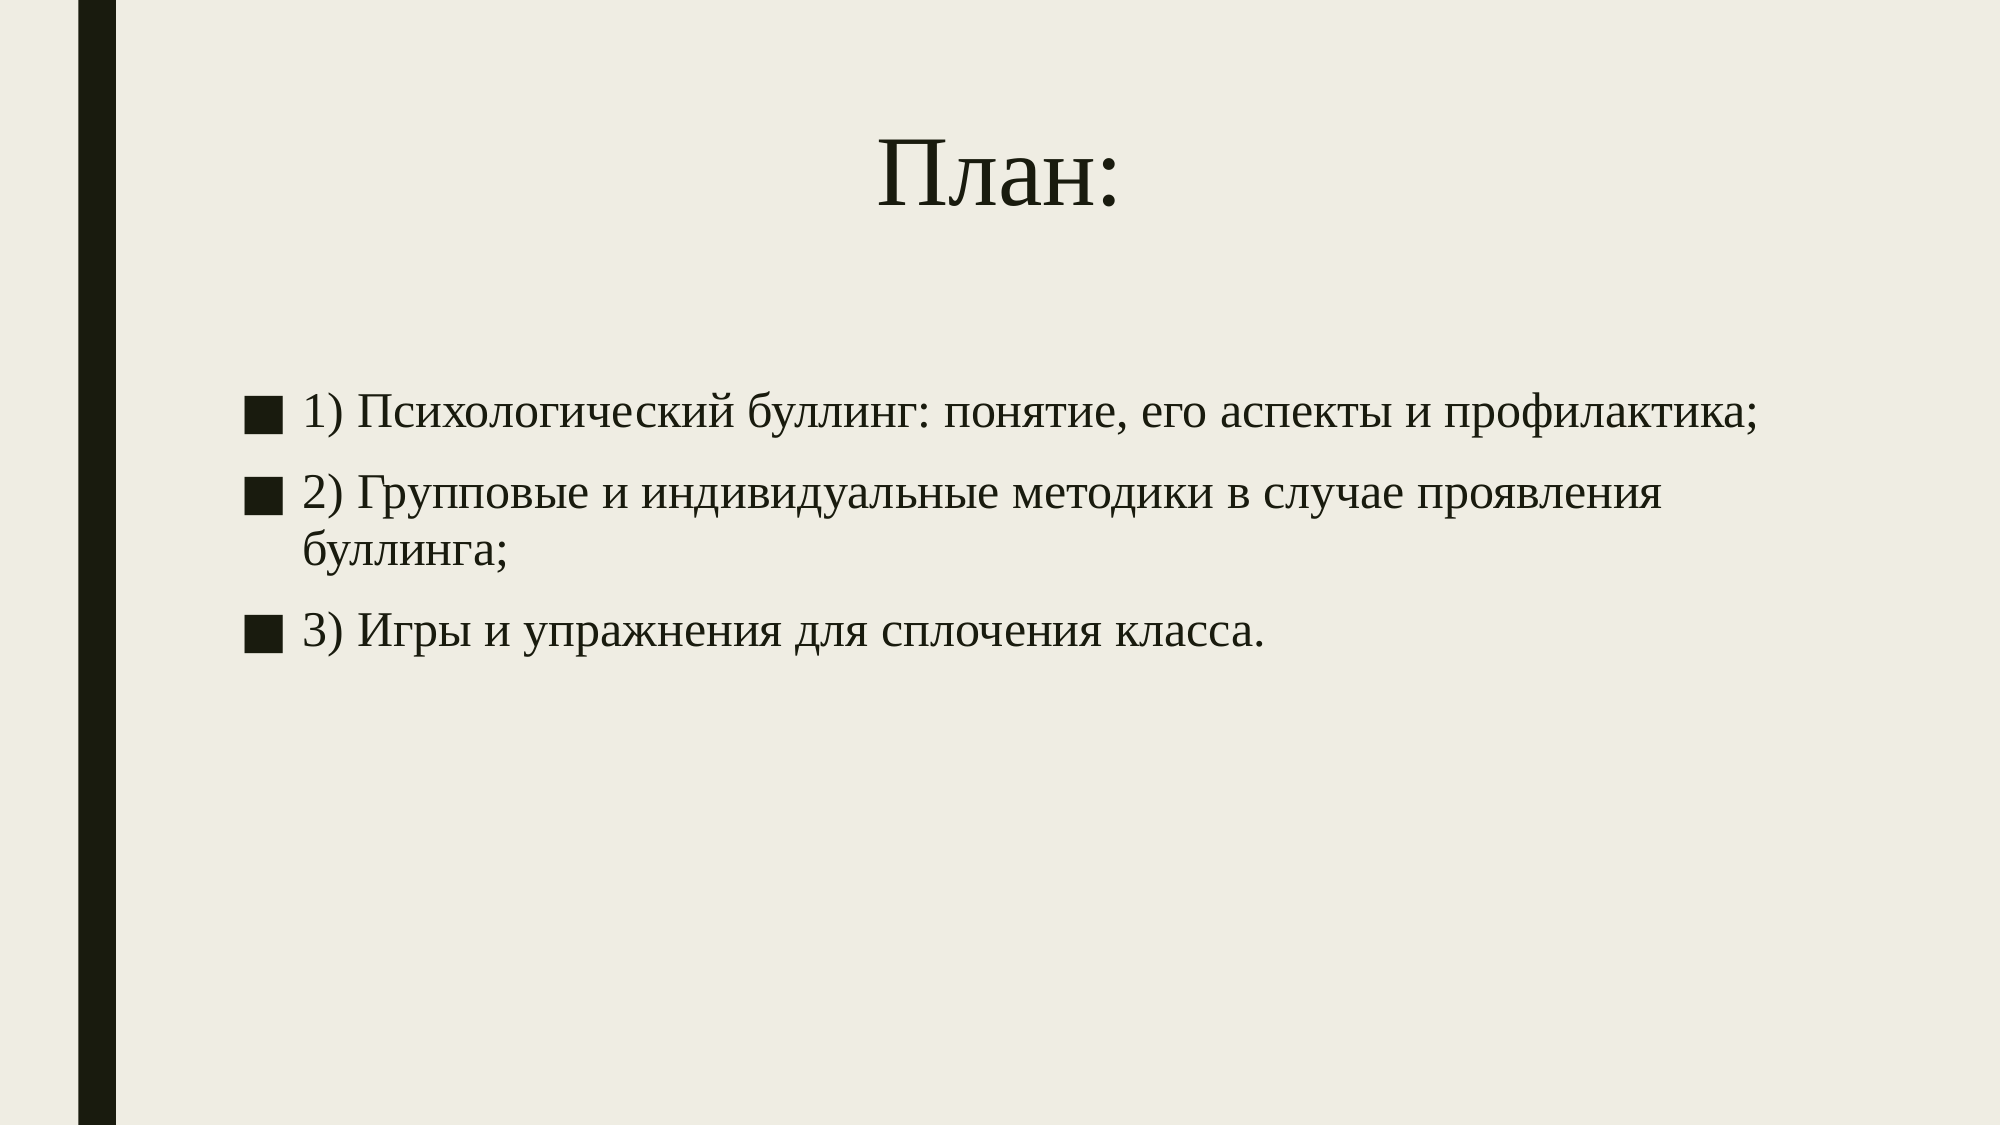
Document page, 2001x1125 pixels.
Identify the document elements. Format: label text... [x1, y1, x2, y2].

list 1) Психологический буллинг: понятие, его аспекты и профилактика; 2) Групповые и индивидуальные методики в случае проявления буллинга; 3) Игры и упражнения для сплочения класса. [225, 375, 1800, 963]
title План: [225, 112, 1800, 357]
